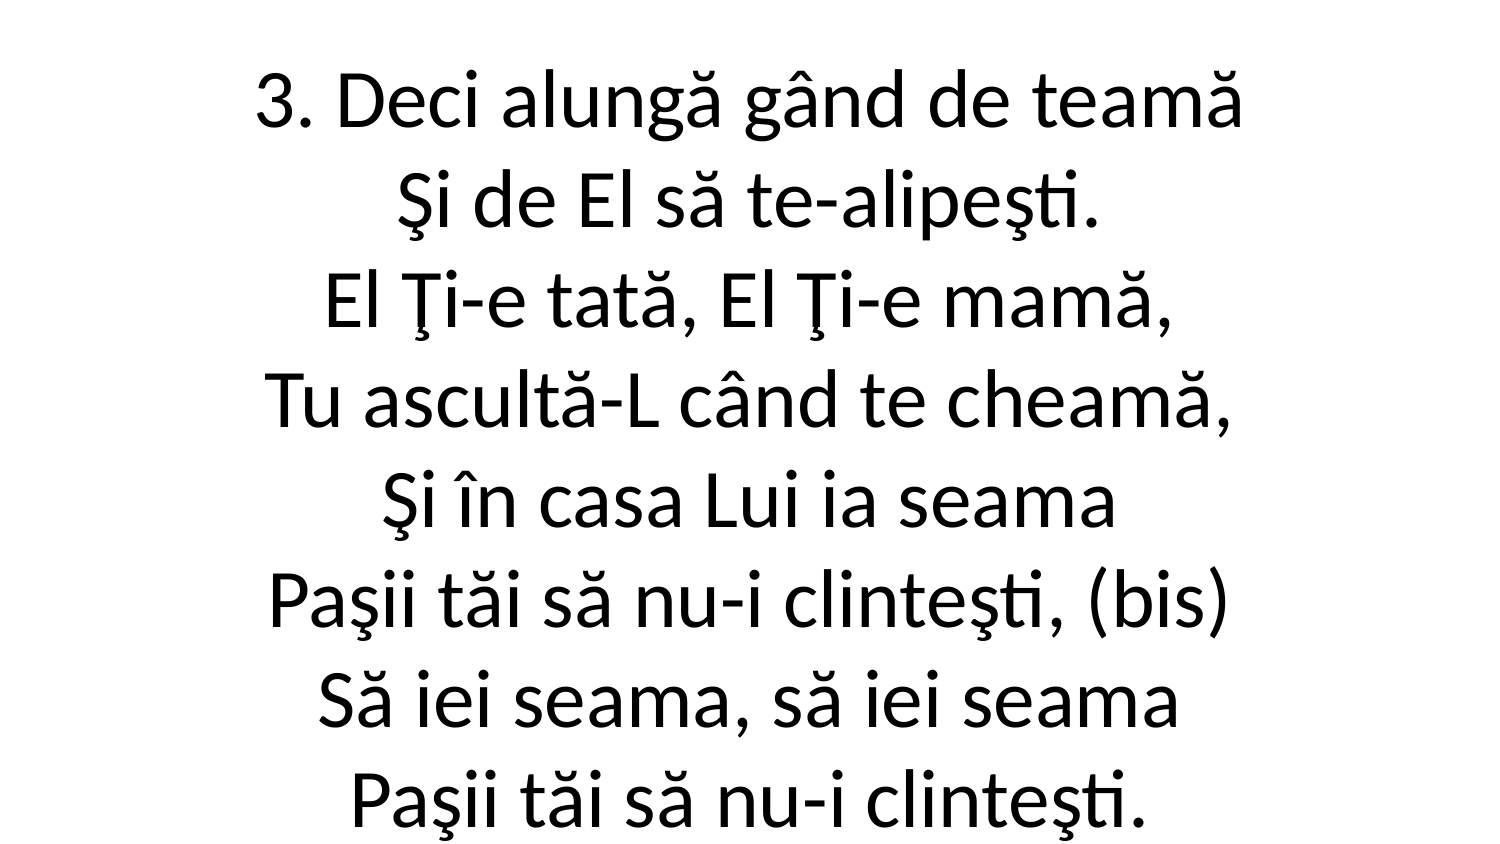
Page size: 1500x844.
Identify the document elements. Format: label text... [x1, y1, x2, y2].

text_box 3. Deci alungă gând de teamă Şi de El să te-alipeşti. El Ţi-e tată, El Ţi-e mamă, Tu ascultă-L când te cheamă, Şi în casa Lui ia seama Paşii tăi să nu-i clinteşti, (bis) Să iei seama, să iei seama Paşii tăi să nu-i clinteşti. [238, 0, 1262, 844]
